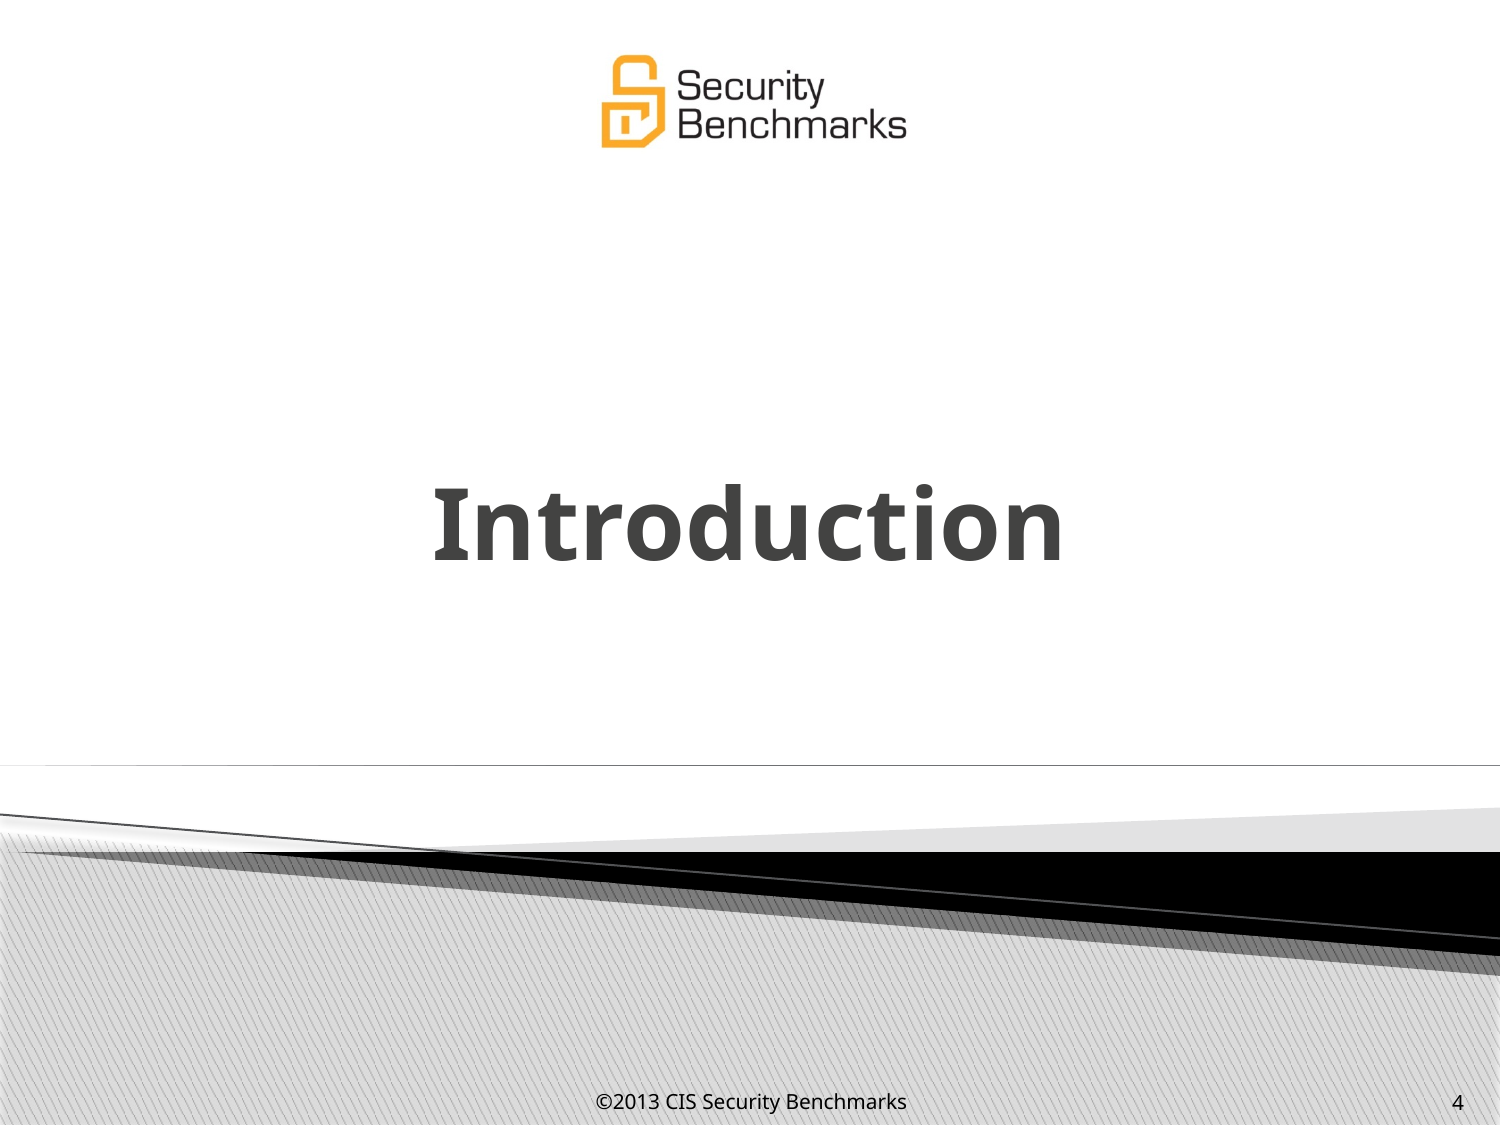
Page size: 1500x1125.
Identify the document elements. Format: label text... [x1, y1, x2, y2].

slide_number 4 [1418, 1065, 1479, 1125]
picture [597, 50, 910, 154]
footer ©2013 CIS Security Benchmarks [508, 1064, 1000, 1125]
picture [6, 852, 1500, 976]
title Introduction [112, 287, 1388, 588]
subtitle [112, 592, 1388, 790]
